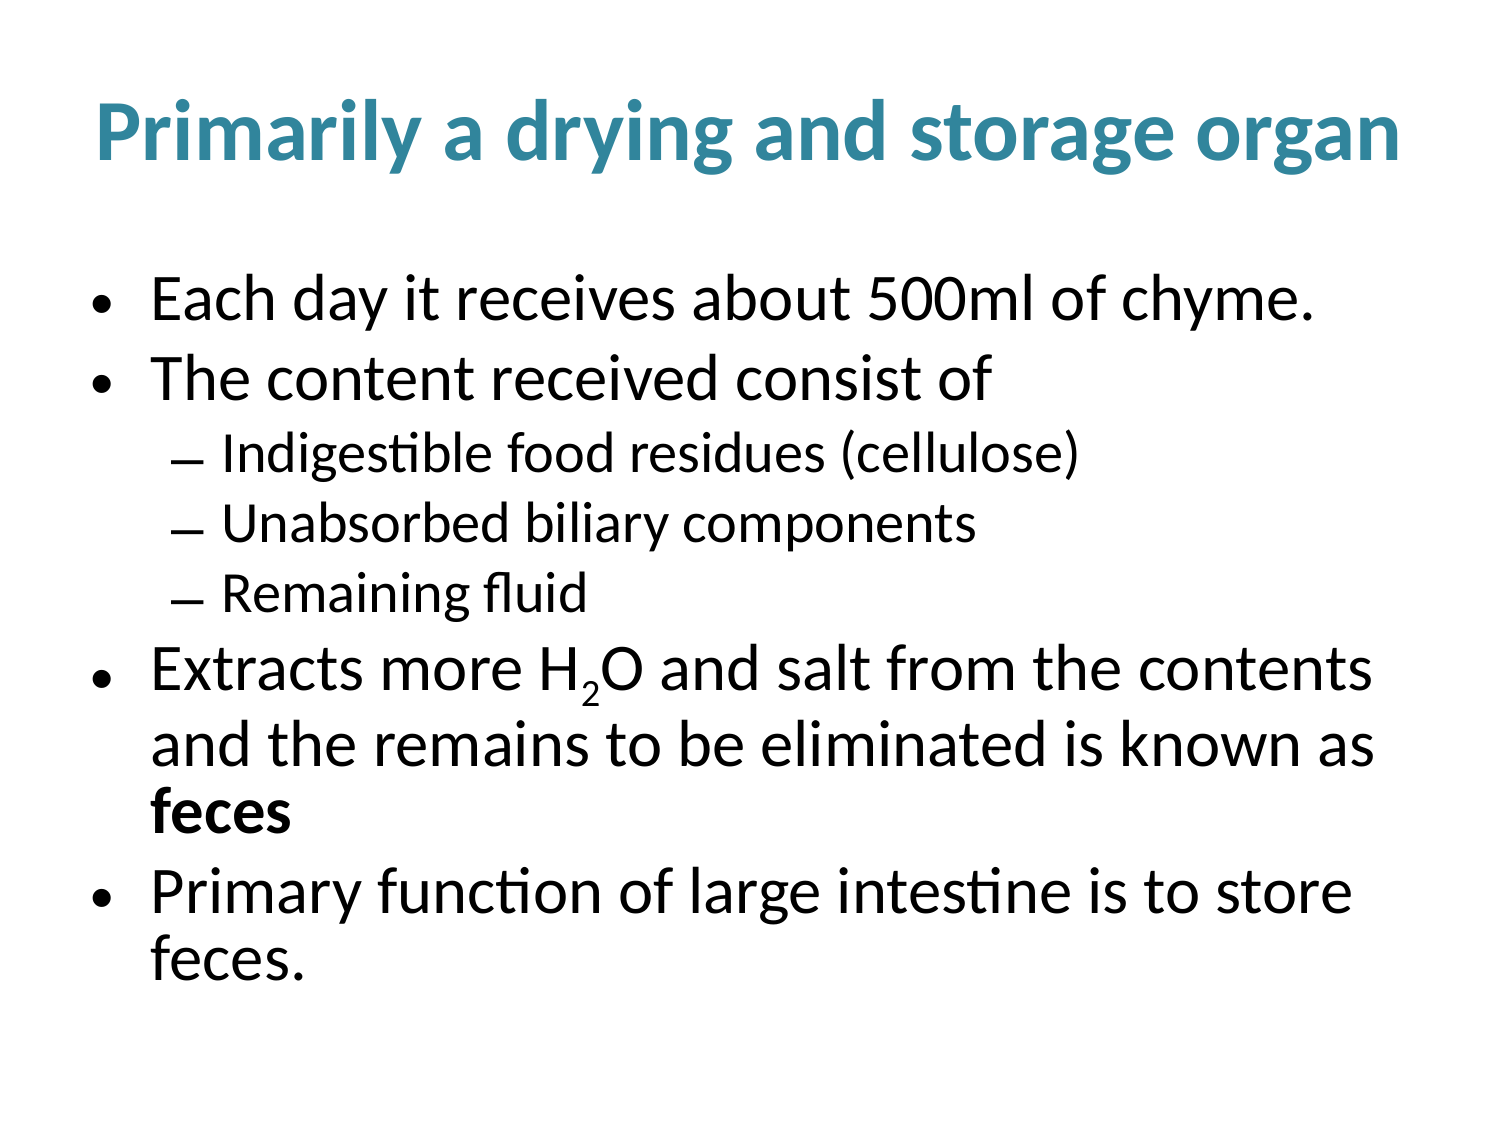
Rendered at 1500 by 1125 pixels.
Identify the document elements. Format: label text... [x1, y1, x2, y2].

list Each day it receives about 500ml of chyme. The content received consist of Indigestible food residues (cellulose) Unabsorbed biliary components Remaining fluid Extracts more H2O and salt from the contents and the remains to be eliminated is known as feces Primary function of large intestine is to store feces. [75, 262, 1425, 1005]
title Primarily a drying and storage organ [75, 45, 1425, 233]
